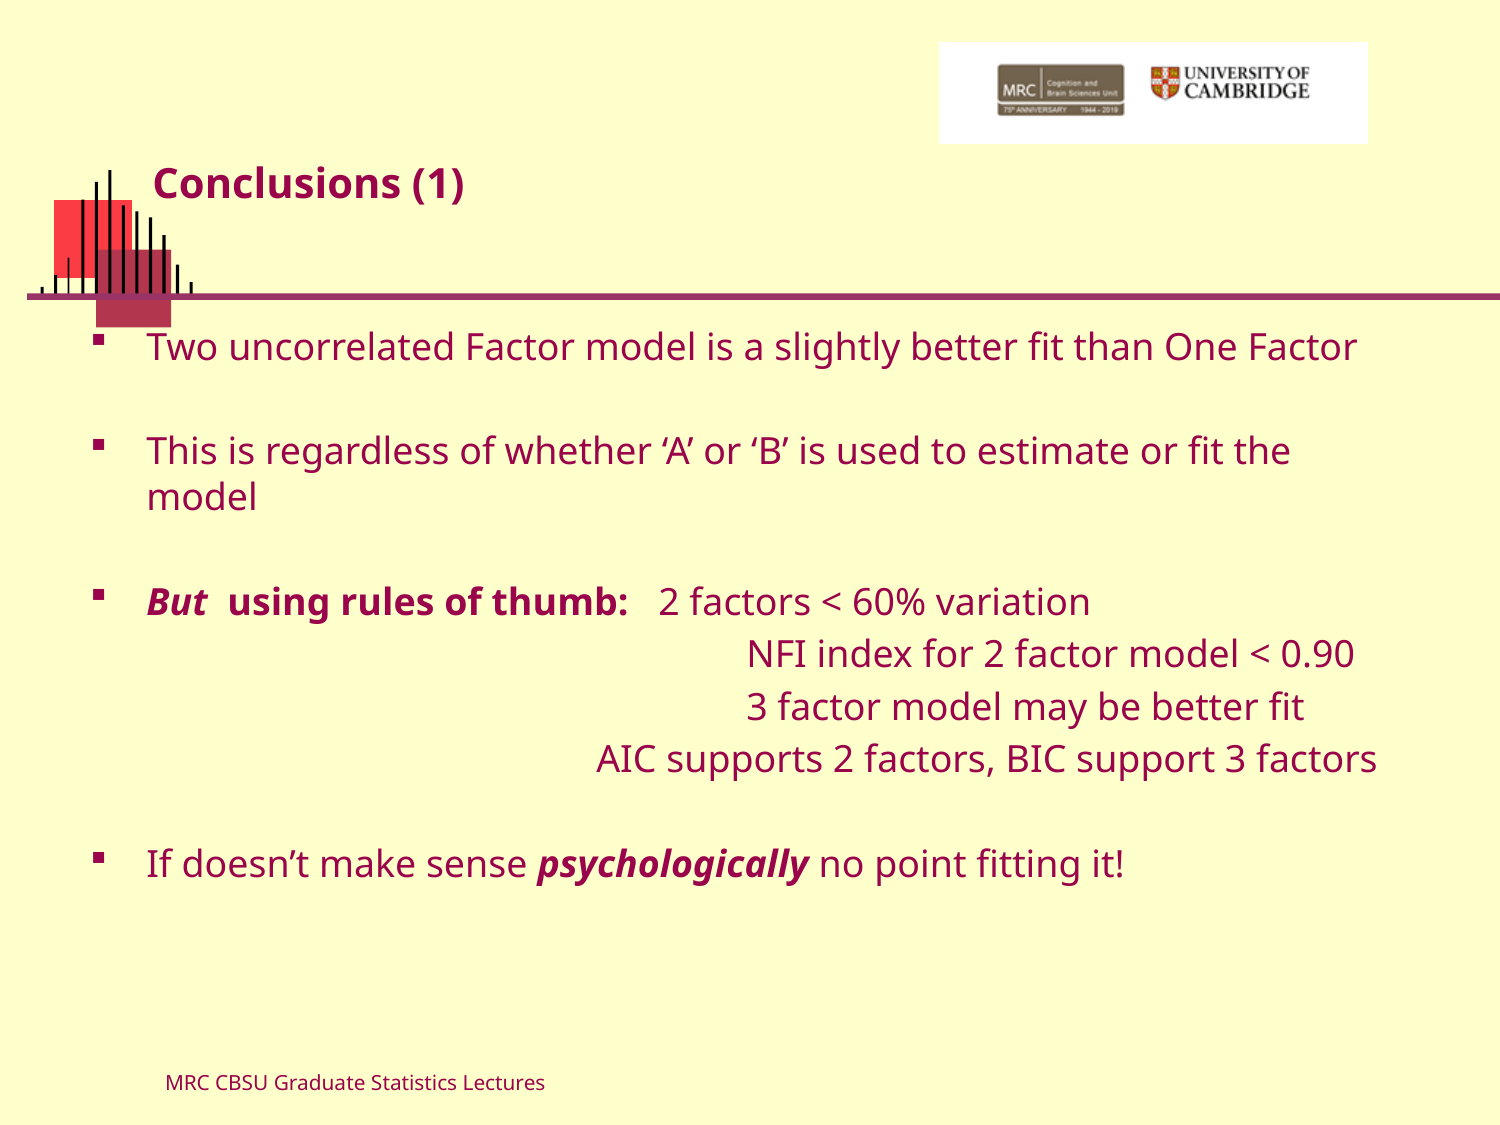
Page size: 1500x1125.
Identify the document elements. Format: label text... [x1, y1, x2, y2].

list Two uncorrelated Factor model is a slightly better fit than One Factor This is regardless of whether ‘A’ or ‘B’ is used to estimate or fit the model But using rules of thumb: 2 factors < 60% variation NFI index for 2 factor model < 0.90 3 factor model may be better fit AIC supports 2 factors, BIC support 3 factors If doesn’t make sense psychologically no point fitting it! [75, 262, 1425, 1038]
title Conclusions (1) [137, 137, 988, 233]
footer MRC CBSU Graduate Statistics Lectures [149, 1062, 988, 1101]
picture [939, 42, 1368, 144]
